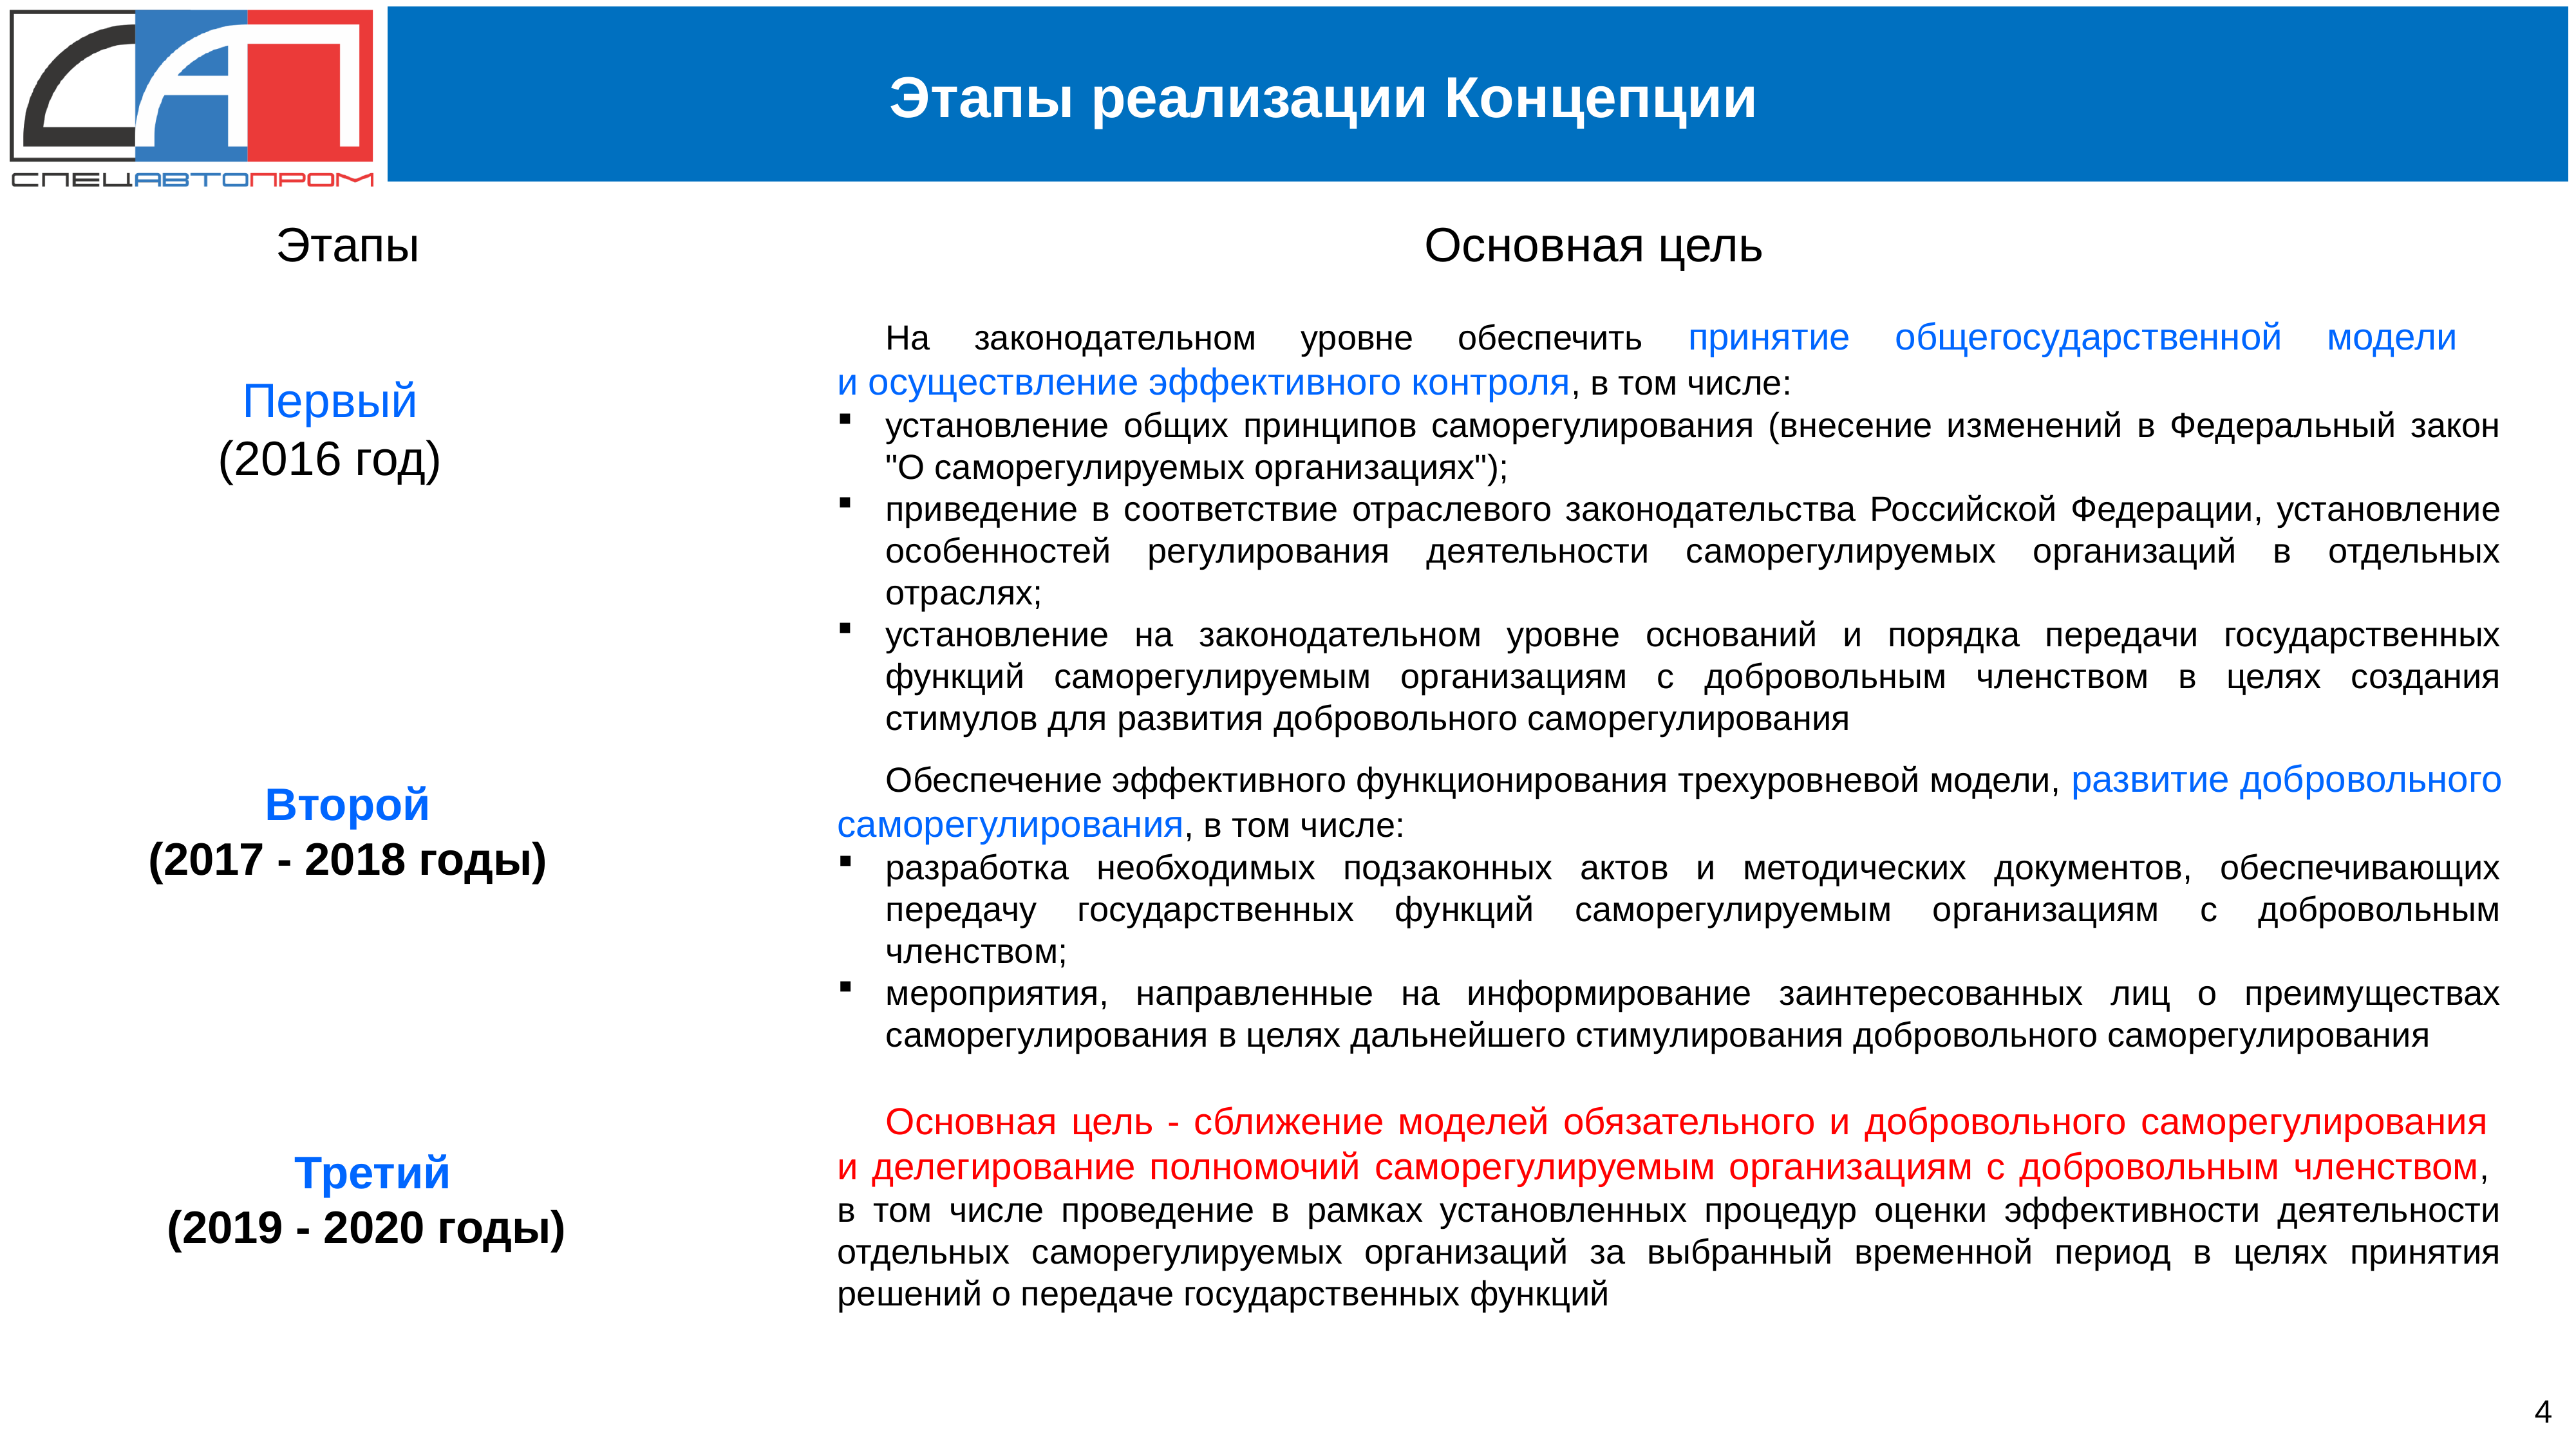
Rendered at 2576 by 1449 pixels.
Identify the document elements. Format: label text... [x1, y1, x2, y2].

text_box Второй (2017 - 2018 годы) [138, 770, 558, 889]
text_box Этапы реализации Концепции [74, 1, 2573, 187]
text_box Основная цель [1415, 208, 1774, 276]
text_box Обеспечение эффективного функционирования трехуровневой модели, развитие добровольного саморегулирования, в том числе: разработка необходимых подзаконных актов и методических документов, обеспечивающих передачу государственных функций саморегулируемым организациям с добровольным членством; мероприятия, направленные на информирование заинтересованных лиц о преимуществах саморегулирования в целях дальнейшего стимулирования добровольного саморегулирования [828, 749, 2512, 1059]
slide_number 4 [1974, 1371, 2576, 1449]
text_box Третий (2019 - 2020 годы) [157, 1138, 589, 1258]
text_box Этапы [266, 208, 430, 276]
text_box [3, 2, 383, 187]
picture [10, 9, 373, 187]
text_box Первый (2016 год) [209, 364, 452, 491]
text_box Основная цель - сближение моделей обязательного и добровольного саморегулирования и делегирование полномочий саморегулируемым организациям с добровольным членством, в том числе проведение в рамках установленных процедур оценки эффективности деятельности отдельных саморегулируемых организаций за выбранный временной период в целях принятия решений о передаче государственных функций [828, 1092, 2512, 1318]
text_box На законодательном уровне обеспечить принятие общегосударственной модели и осуществление эффективного контроля, в том числе: установление общих принципов саморегулирования (внесение изменений в Федеральный закон "О саморегулируемых организациях"); приведение в соответствие отраслевого законодательства Российской Федерации, установление особенностей регулирования деятельности саморегулируемых организаций в отдельных отраслях; установление на законодательном уровне оснований и порядка передачи государственных функций саморегулируемым организациям с добровольным членством в целях создания стимулов для развития добровольного саморегулирования [827, 307, 2512, 742]
